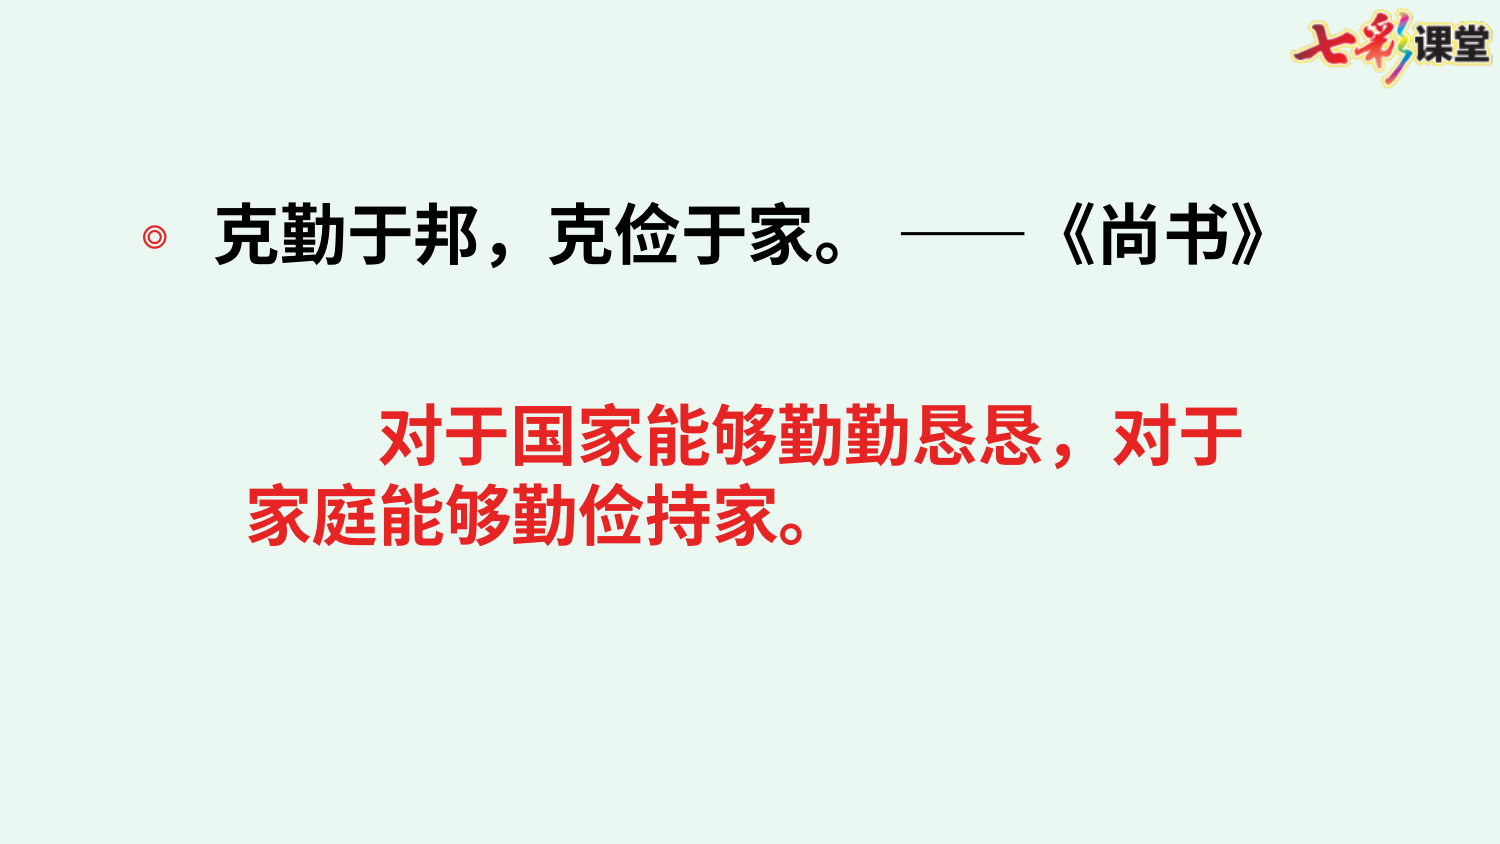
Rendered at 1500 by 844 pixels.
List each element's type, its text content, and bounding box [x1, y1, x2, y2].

picture [1289, 8, 1495, 89]
text_box 对于国家能够勤勤恳恳，对于家庭能够勤俭持家。 [230, 386, 1270, 562]
text_box 克勤于邦，克俭于家。 ——《尚书》 [123, 185, 1376, 281]
